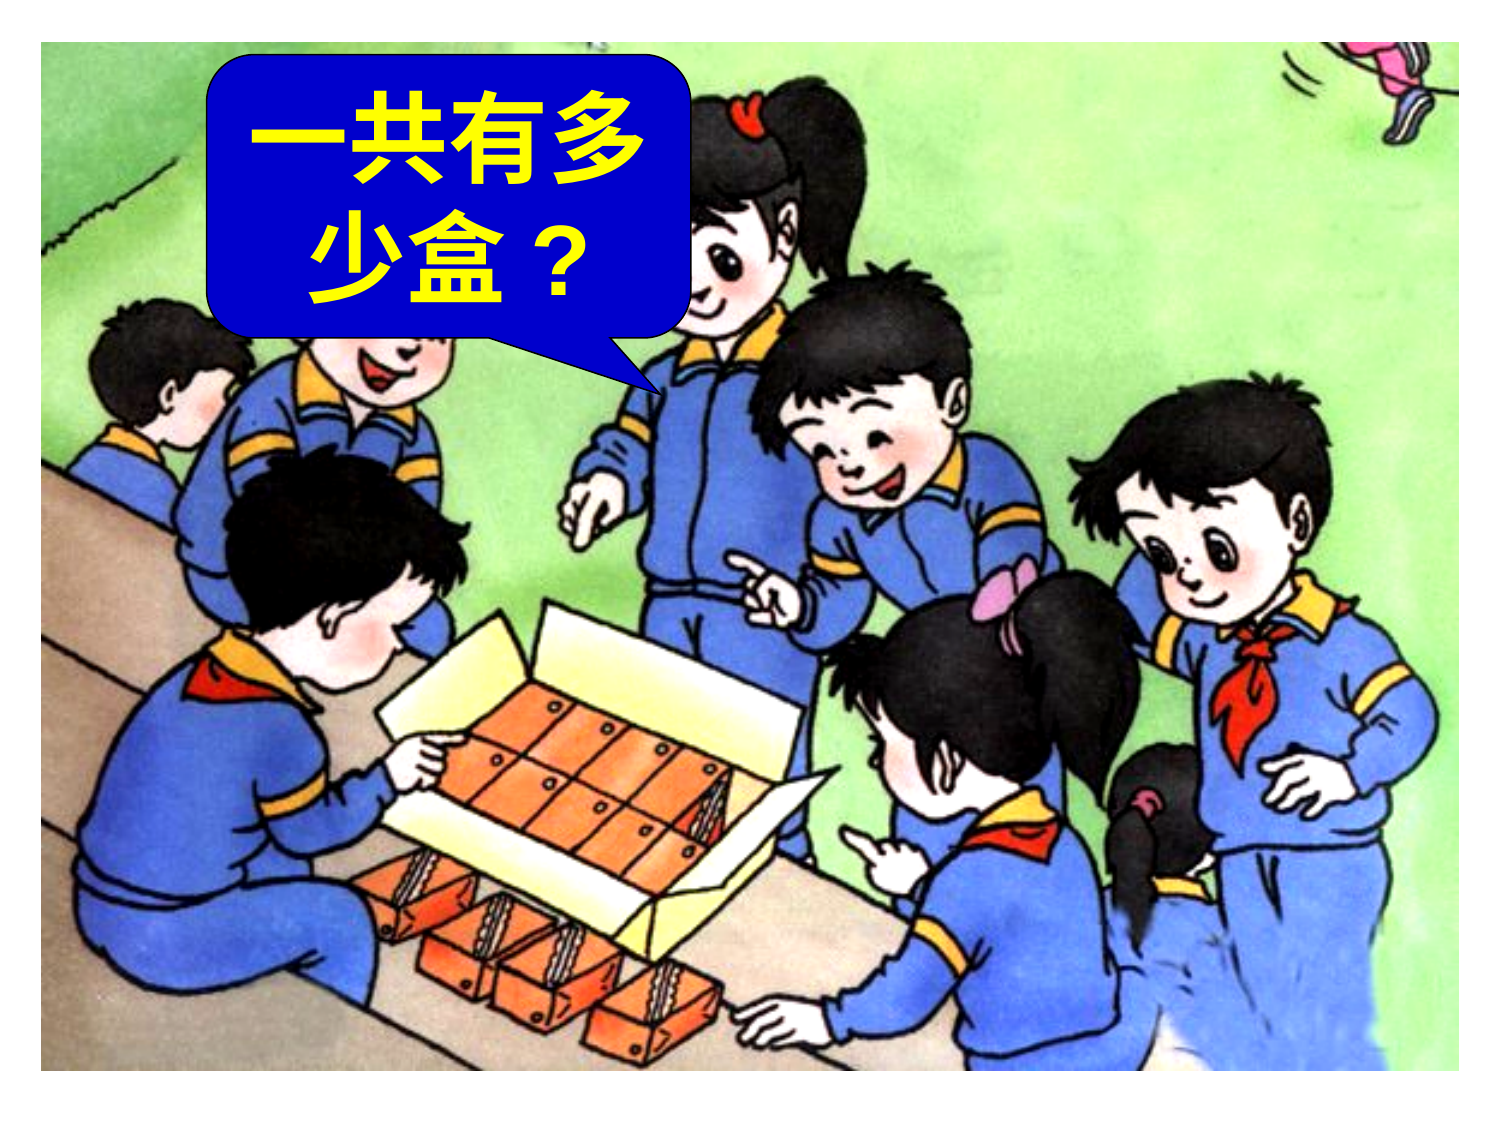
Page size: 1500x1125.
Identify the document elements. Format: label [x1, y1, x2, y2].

picture [41, 42, 1459, 1071]
